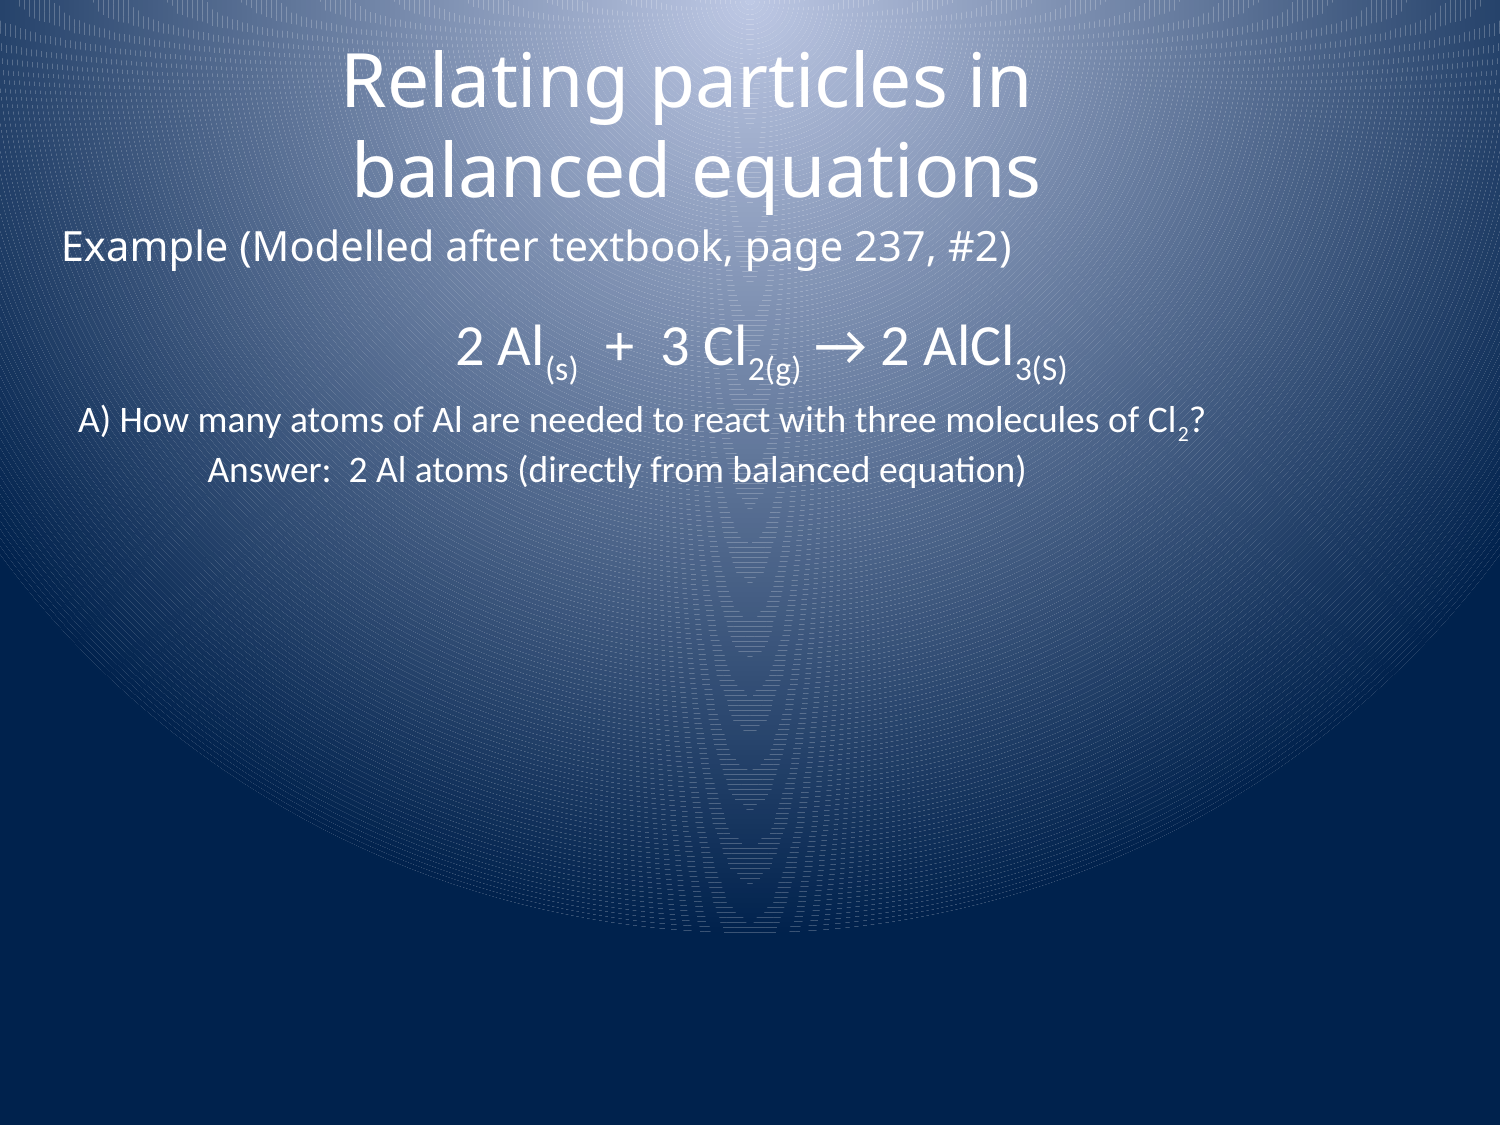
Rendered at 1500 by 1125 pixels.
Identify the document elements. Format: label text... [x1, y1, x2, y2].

text_box 2 Al(s) + 3 Cl2(g) → 2 AlCl3(S) [440, 299, 1097, 387]
text_box A) How many atoms of Al are needed to react with three molecules of Cl2? [63, 387, 1222, 454]
text_box Relating particles in balanced equations [326, 24, 1068, 220]
text_box Answer: 2 Al atoms (directly from balanced equation) [192, 437, 1043, 498]
text_box Example (Modelled after textbook, page 237, #2) [46, 212, 1027, 278]
